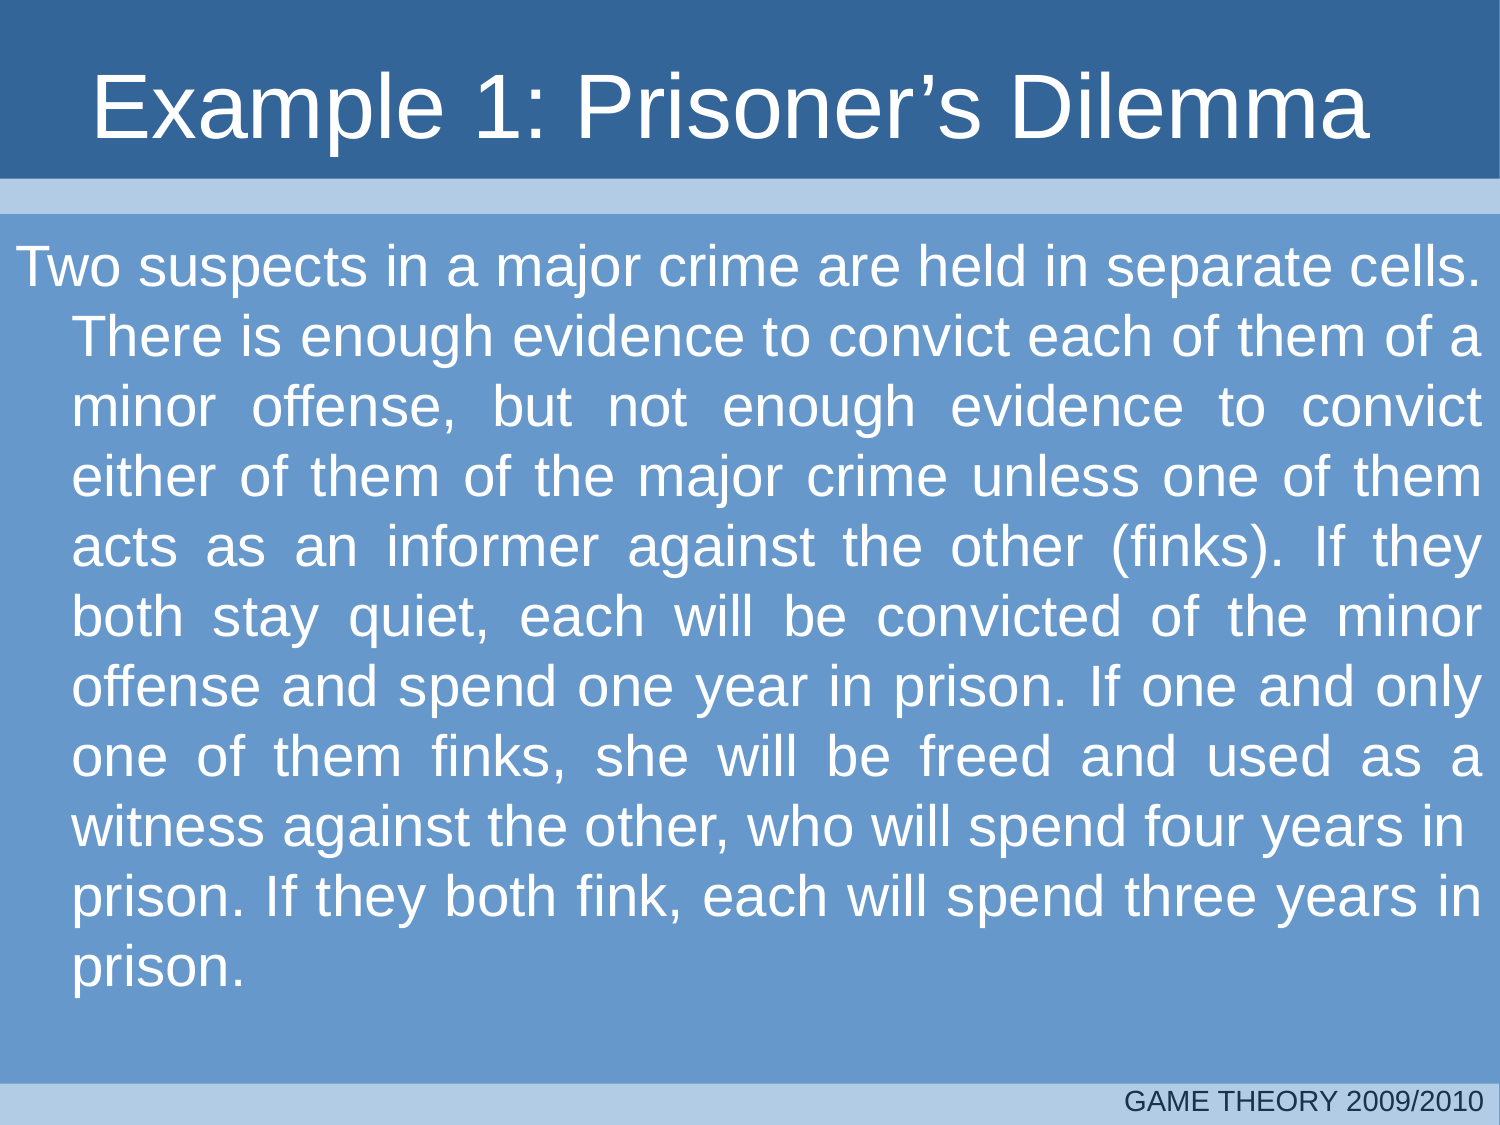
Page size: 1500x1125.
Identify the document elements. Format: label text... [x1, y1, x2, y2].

title Example 1: Prisoner’s Dilemma [74, 42, 1436, 162]
text_box GAME THEORY 2009/2010 [1109, 1078, 1500, 1125]
list Two suspects in a major crime are held in separate cells. There is enough evidence to convict each of them of a minor offense, but not enough evidence to convict either of them of the major crime unless one of them acts as an informer against the other (finks). If they both stay quiet, each will be convicted of the minor offense and spend one year in prison. If one and only one of them finks, she will be freed and used as a witness against the other, who will spend four years in prison. If they both fink, each will spend three years in prison. [0, 220, 1500, 1078]
